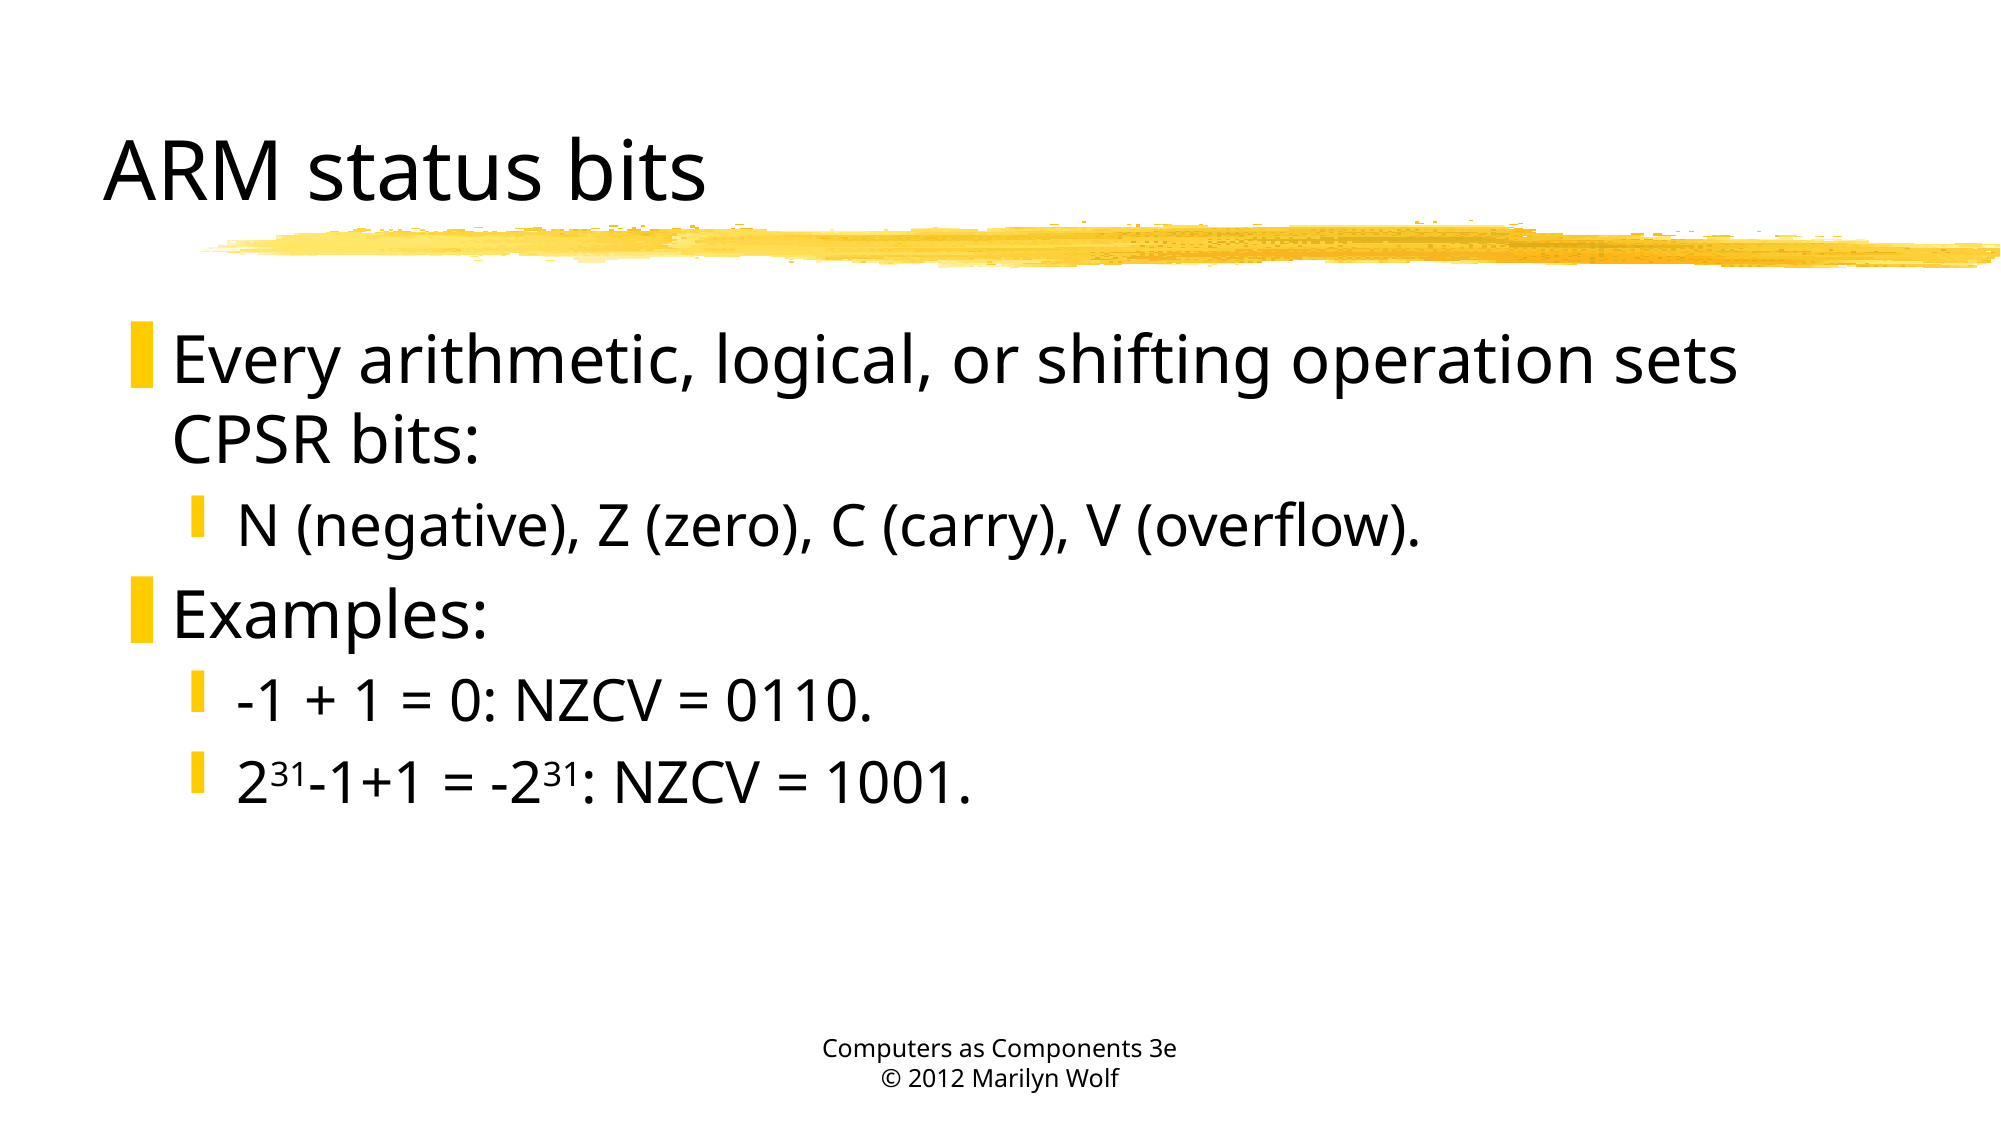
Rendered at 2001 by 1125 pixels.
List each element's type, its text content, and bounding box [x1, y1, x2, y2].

list Every arithmetic, logical, or shifting operation sets CPSR bits: N (negative), Z (zero), C (carry), V (overflow). Examples: -1 + 1 = 0: NZCV = 0110. 231-1+1 = -231: NZCV = 1001. [99, 309, 1890, 994]
picture [200, 215, 2000, 279]
title ARM status bits [88, 37, 1790, 226]
